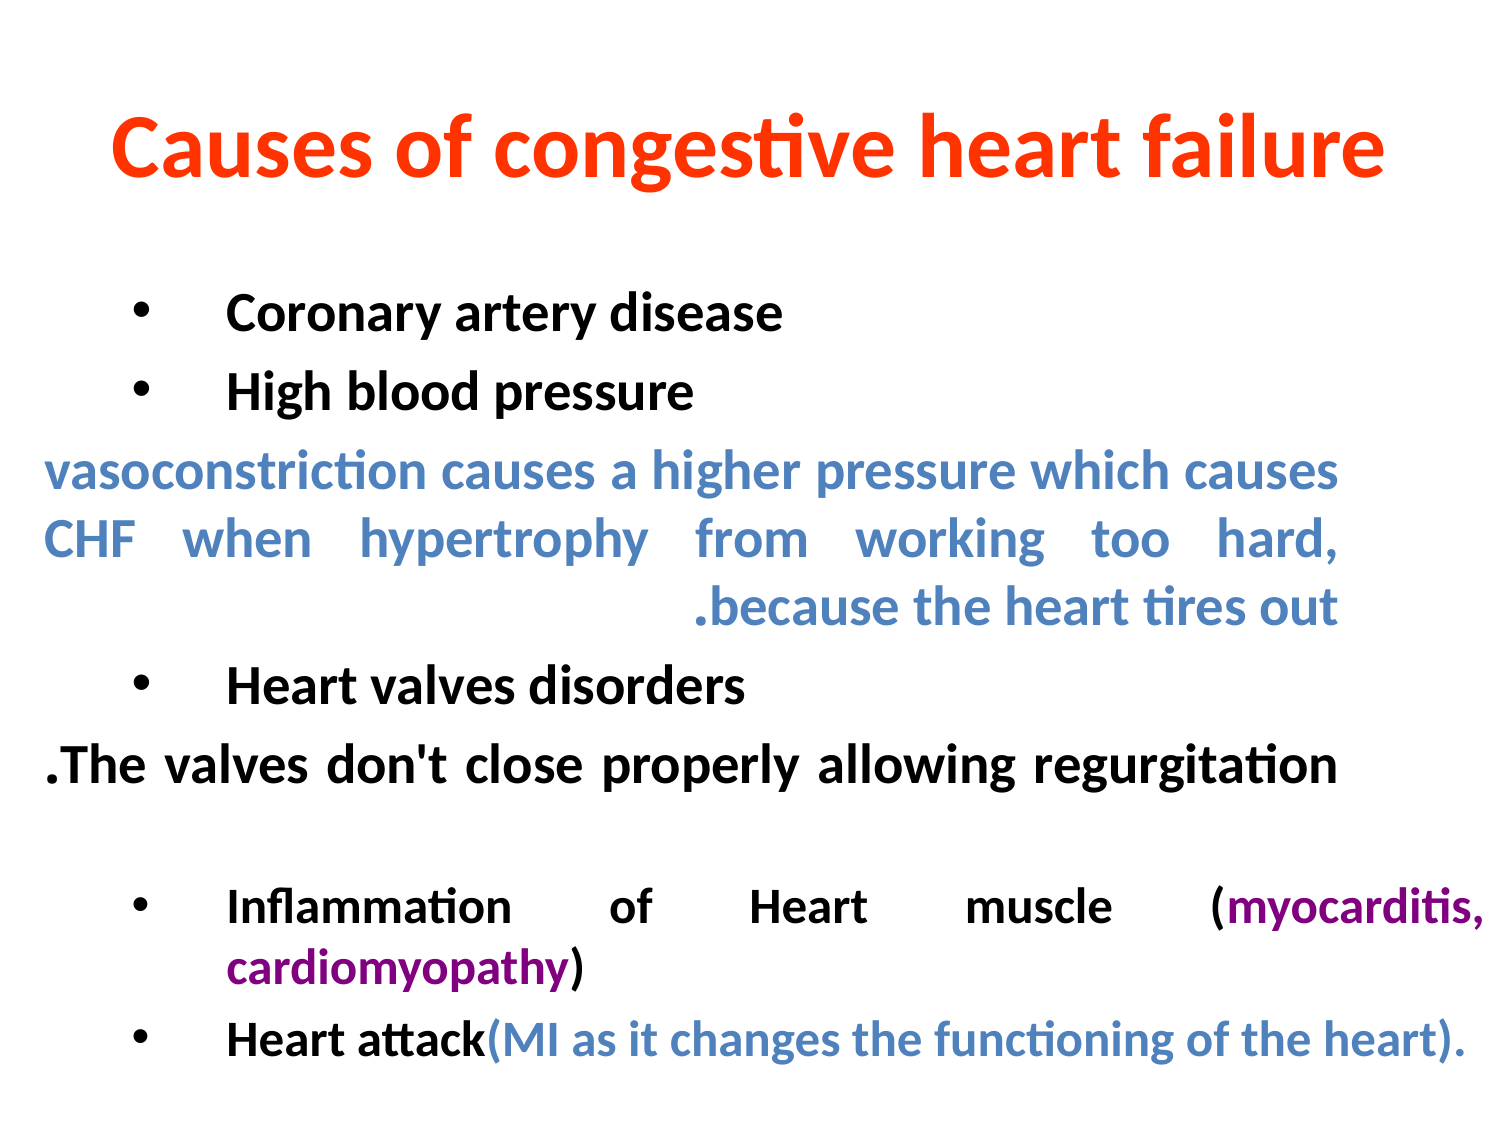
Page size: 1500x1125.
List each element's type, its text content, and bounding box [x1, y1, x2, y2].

title Causes of congestive heart failure [75, 62, 1425, 220]
list Coronary artery disease High blood pressure vasoconstriction causes a higher pressure which causes CHF when hypertrophy from working too hard, because the heart tires out. Heart valves disorders The valves don't close properly allowing regurgitation. Inflammation of Heart muscle (myocarditis, cardiomyopathy) Heart attack(MI as it changes the functioning of the heart). [29, 267, 1500, 1083]
